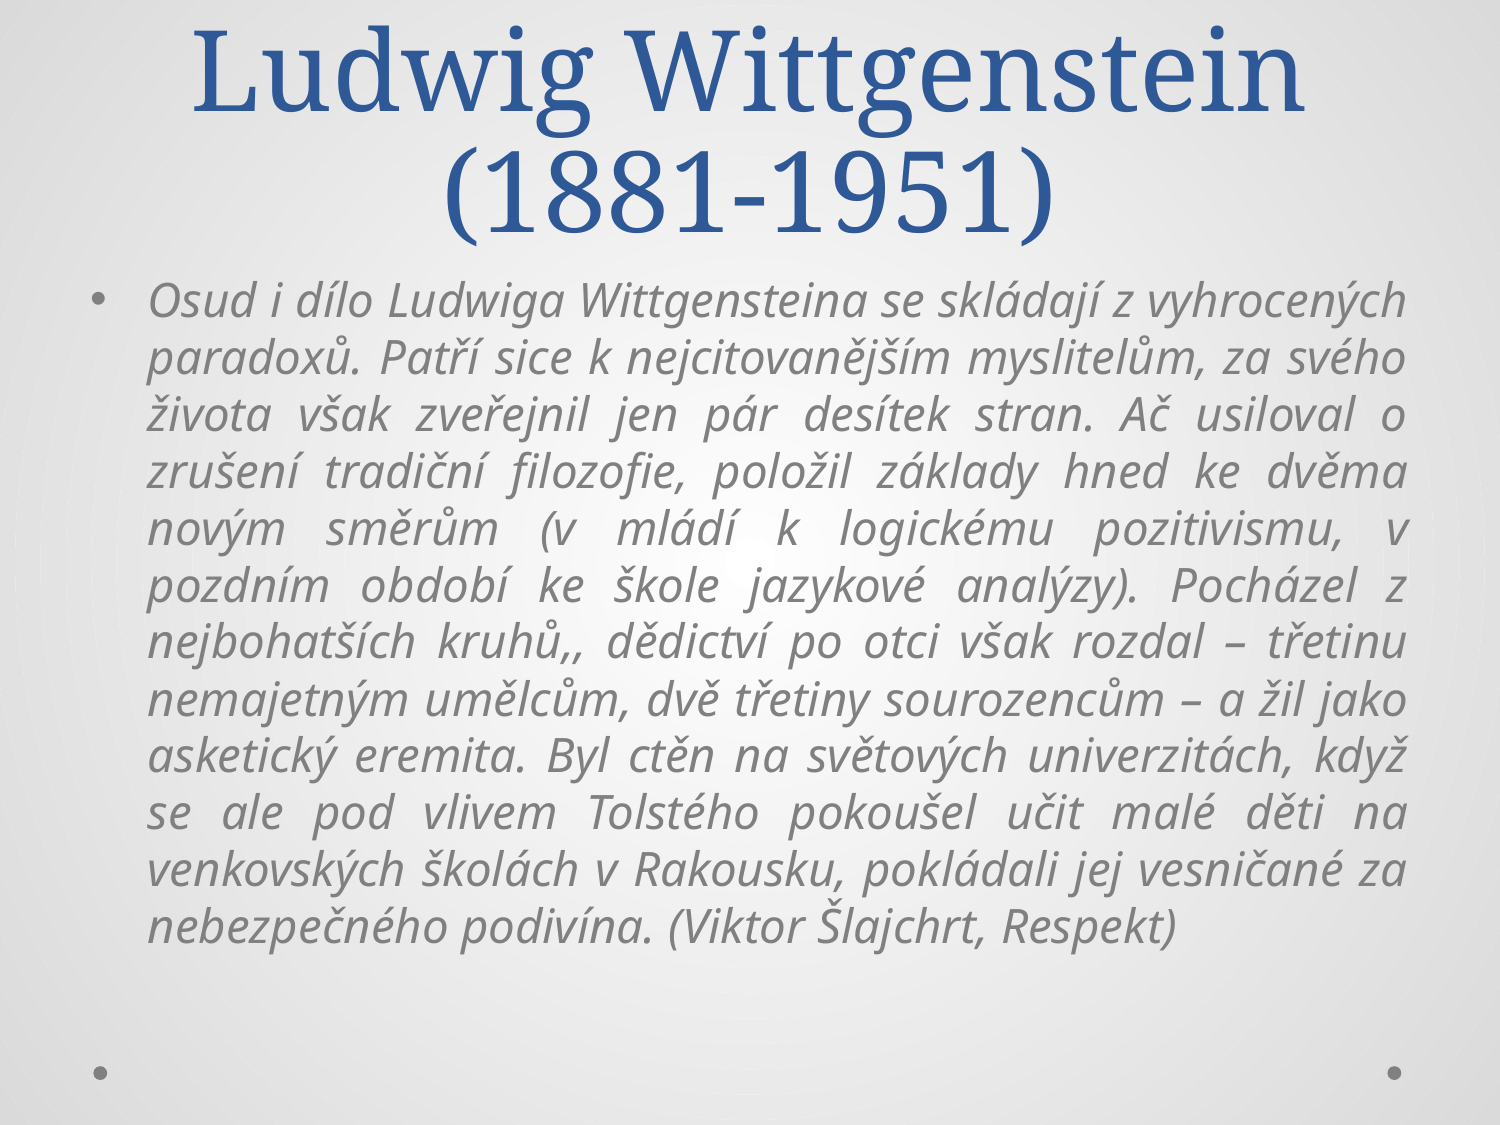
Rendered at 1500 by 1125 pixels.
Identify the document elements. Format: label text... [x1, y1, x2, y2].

title Ludwig Wittgenstein (1881-1951) [75, 0, 1425, 262]
list Osud i dílo Ludwiga Wittgensteina se skládají z vyhrocených paradoxů. Patří sice k nejcitovanějším myslitelům, za svého života však zveřejnil jen pár desítek stran. Ač usiloval o zrušení tradiční filozofie, položil základy hned ke dvěma novým směrům (v mládí k logickému pozitivismu, v pozdním období ke škole jazykové analýzy). Pocházel z nejbohatších kruhů,, dědictví po otci však rozdal – třetinu nemajetným umělcům, dvě třetiny sourozencům – a žil jako asketický eremita. Byl ctěn na světových univerzitách, když se ale pod vlivem Tolstého pokoušel učit malé děti na venkovských školách v Rakousku, pokládali jej vesničané za nebezpečného podivína. (Viktor Šlajchrt, Respekt) [75, 262, 1425, 1005]
